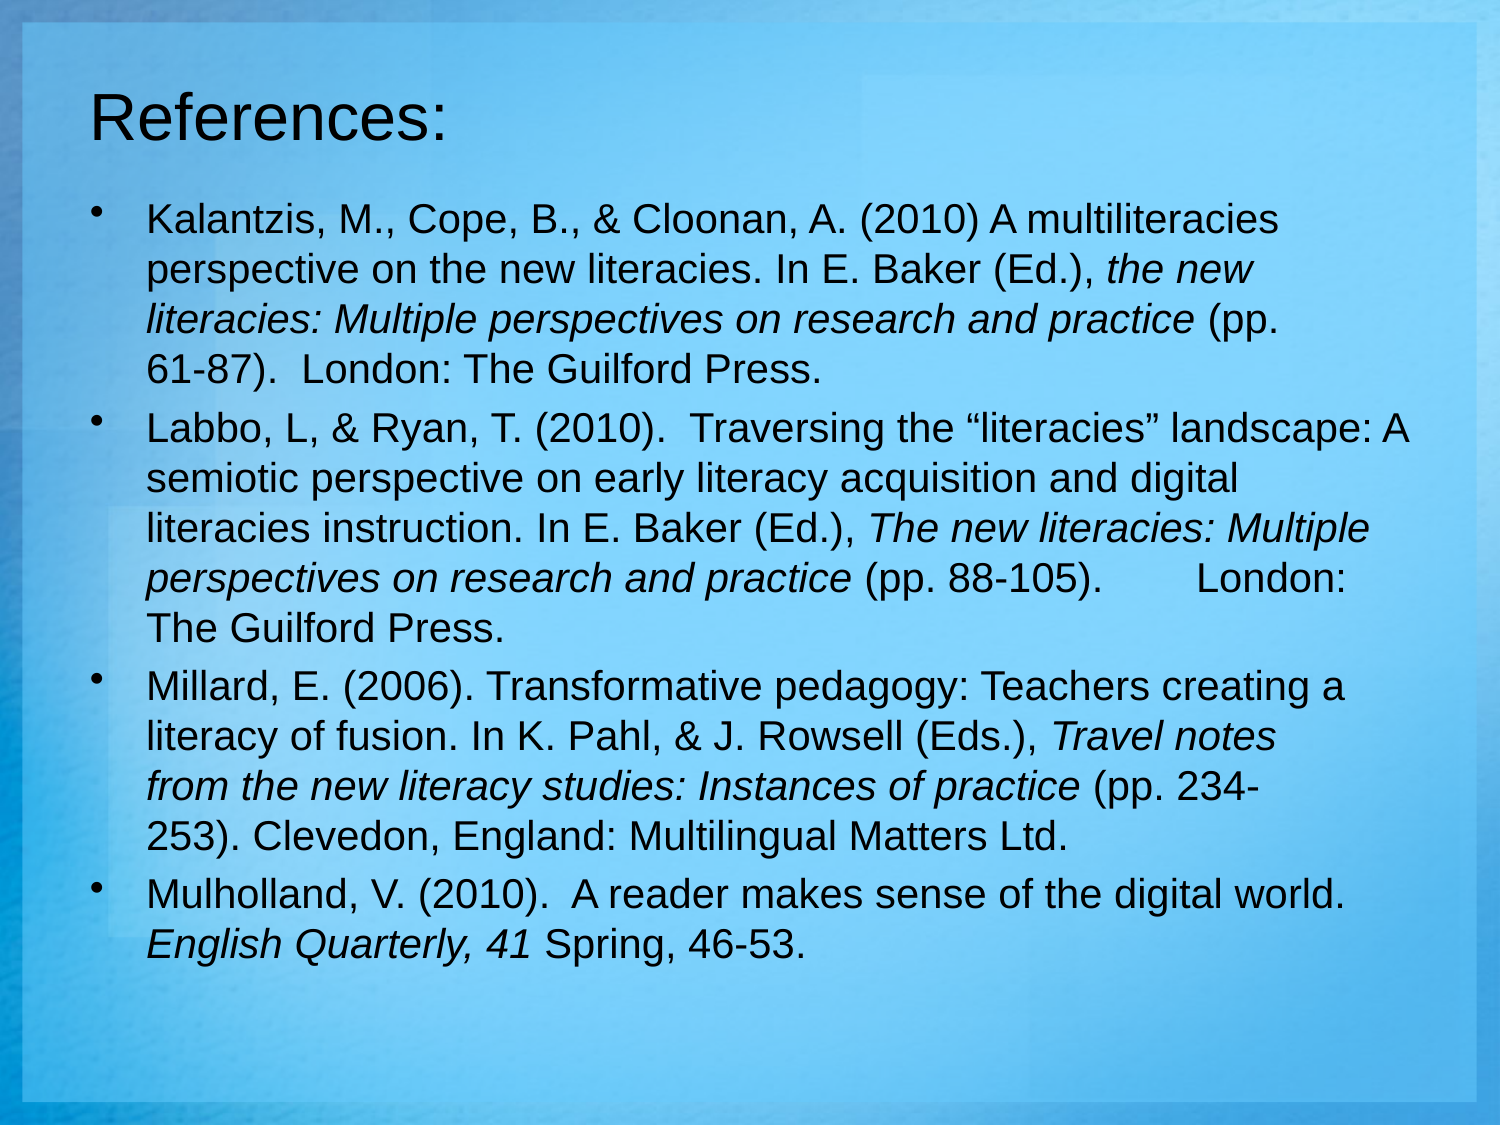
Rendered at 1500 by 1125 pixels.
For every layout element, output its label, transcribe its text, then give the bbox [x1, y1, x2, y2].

picture [0, 0, 1500, 1125]
list Kalantzis, M., Cope, B., & Cloonan, A. (2010) A multiliteracies perspective on the new literacies. In E. Baker (Ed.), the new literacies: Multiple perspectives on research and practice (pp. 61-87). London: The Guilford Press. Labbo, L, & Ryan, T. (2010). Traversing the “literacies” landscape: A semiotic perspective on early literacy acquisition and digital literacies instruction. In E. Baker (Ed.), The new literacies: Multiple perspectives on research and practice (pp. 88-105). London: The Guilford Press. Millard, E. (2006). Transformative pedagogy: Teachers creating a literacy of fusion. In K. Pahl, & J. Rowsell (Eds.), Travel notes from the new literacy studies: Instances of practice (pp. 234- 253). Clevedon, England: Multilingual Matters Ltd. Mulholland, V. (2010). A reader makes sense of the digital world. English Quarterly, 41 Spring, 46-53. [74, 184, 1425, 1006]
title References: [74, 44, 1425, 162]
